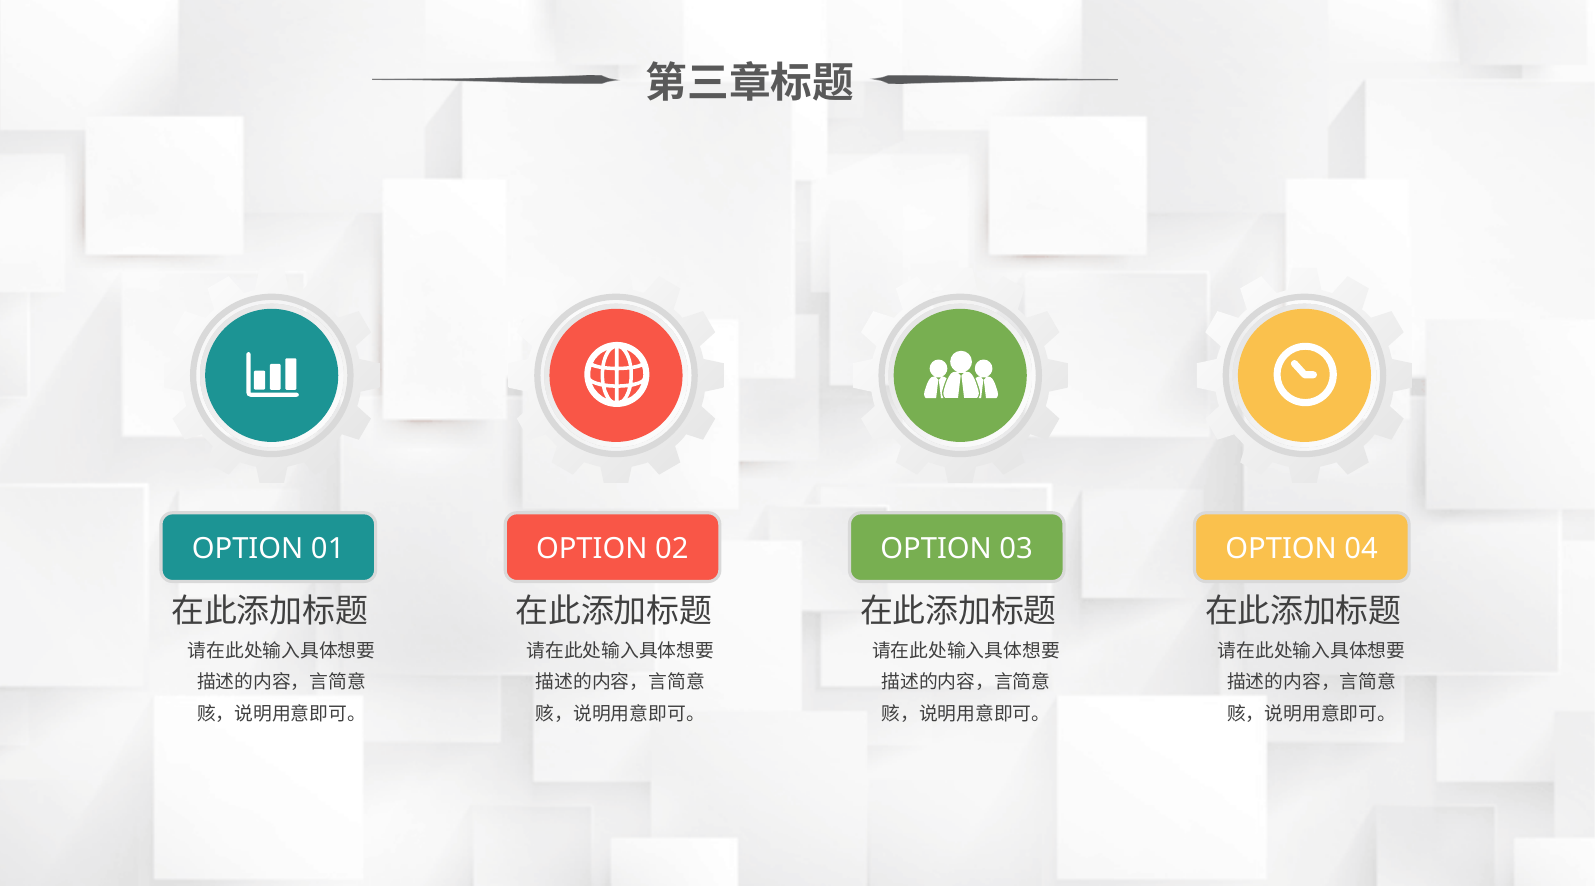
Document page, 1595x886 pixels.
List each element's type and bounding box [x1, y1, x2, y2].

text_box [1196, 267, 1413, 484]
text_box [844, 512, 1077, 733]
text_box [508, 267, 724, 484]
text_box [156, 512, 392, 733]
text_box [164, 267, 380, 484]
text_box [500, 512, 732, 733]
text_box [852, 267, 1068, 484]
text_box [1190, 512, 1422, 733]
picture [0, 0, 1595, 886]
